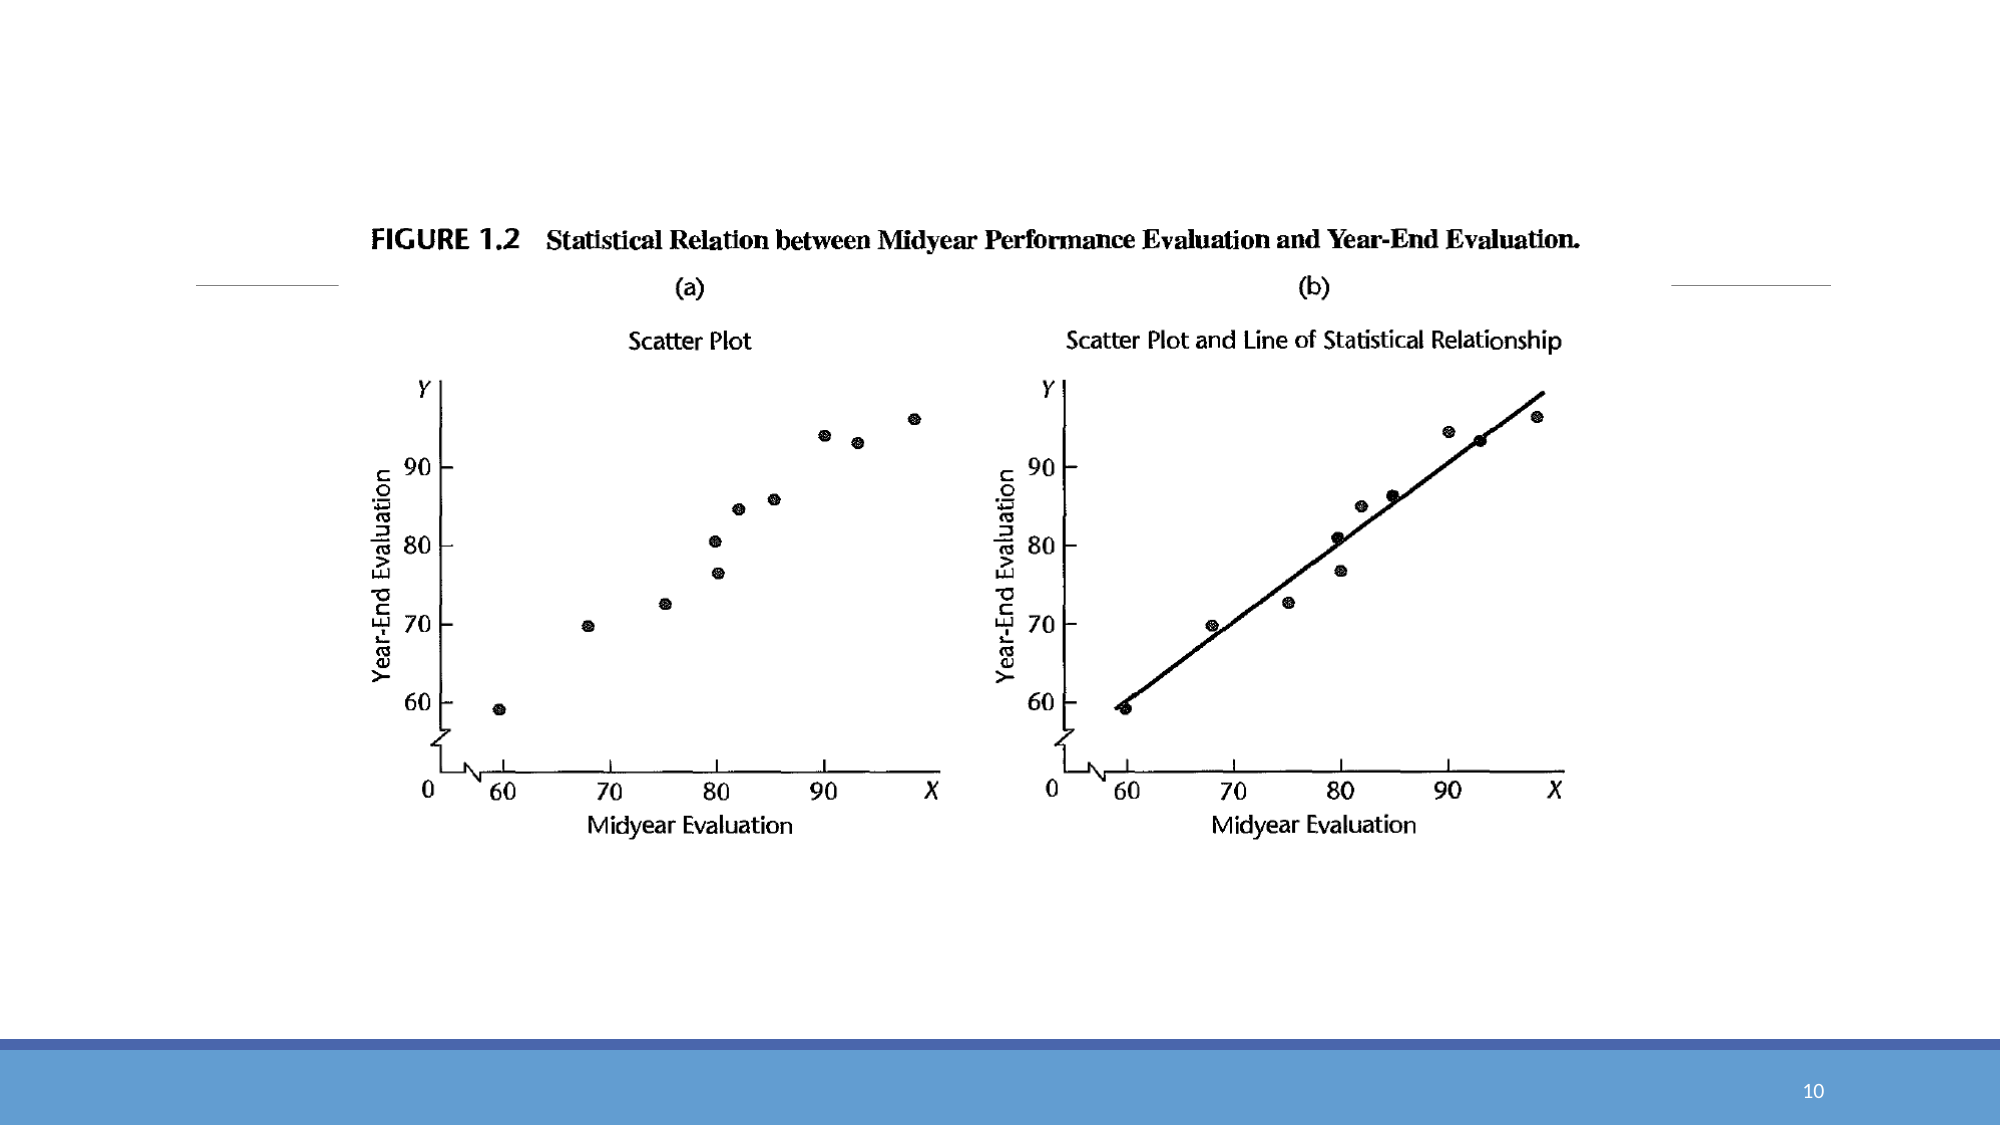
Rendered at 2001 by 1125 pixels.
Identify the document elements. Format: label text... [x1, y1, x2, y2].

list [337, 208, 1673, 870]
slide_number 10 [1624, 1059, 1840, 1120]
